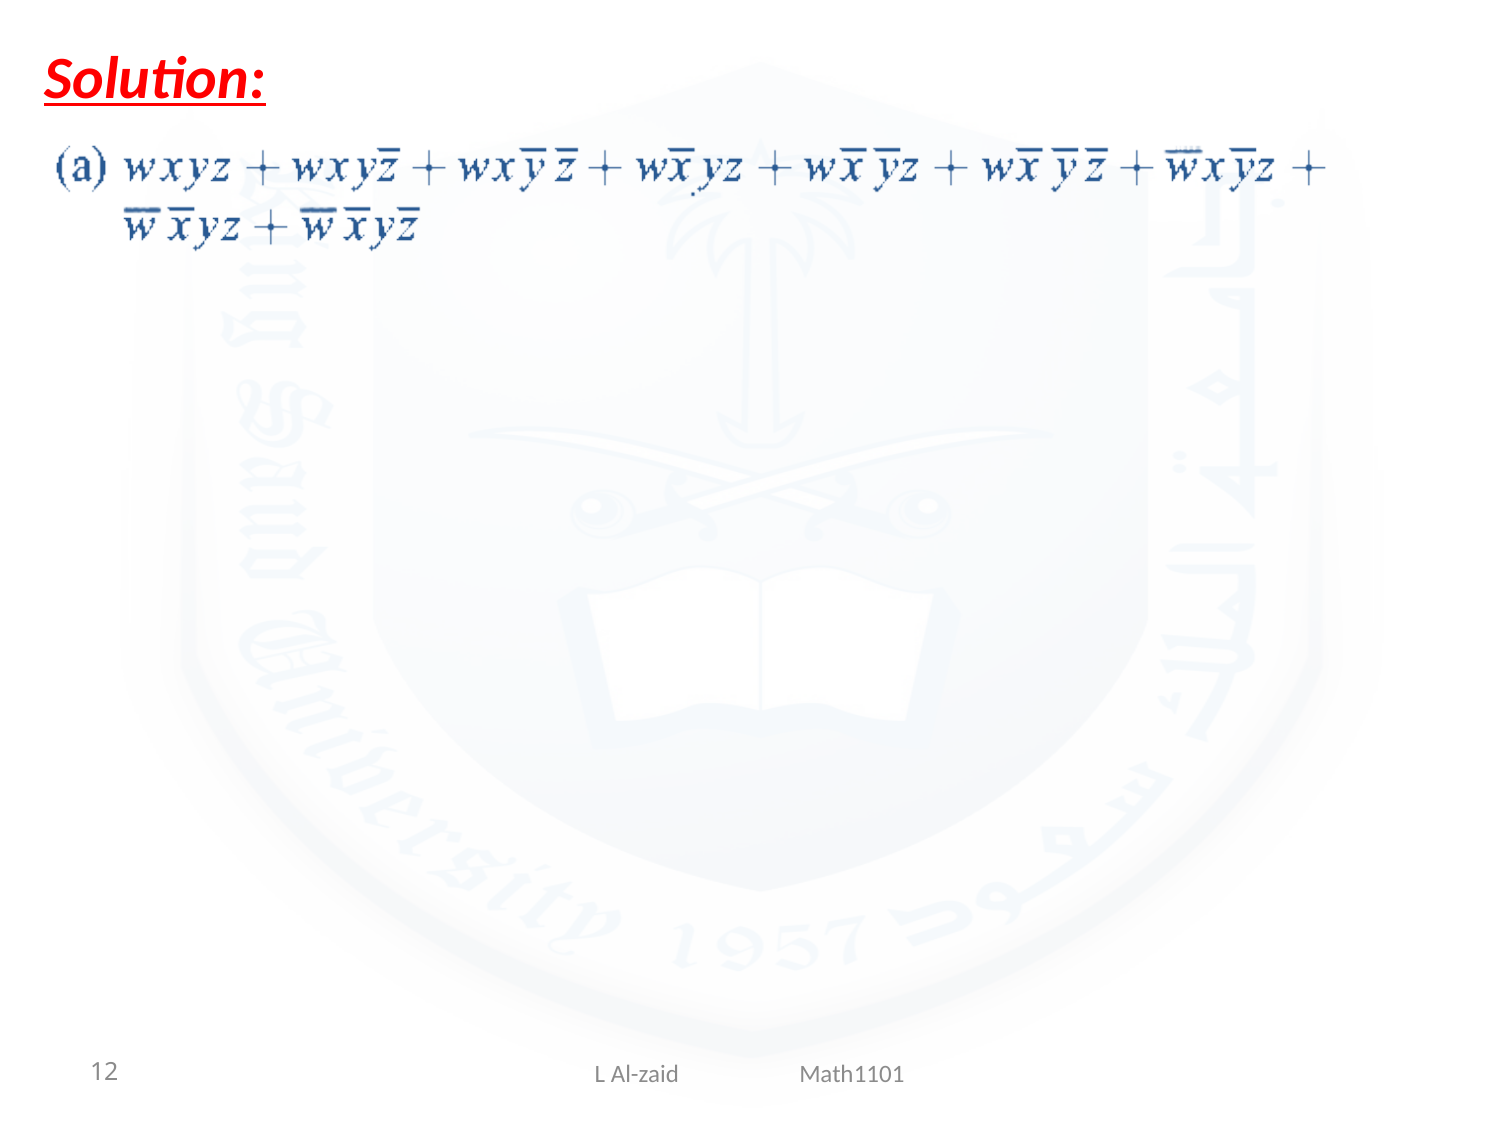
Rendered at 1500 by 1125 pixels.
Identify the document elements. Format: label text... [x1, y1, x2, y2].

picture [40, 125, 1340, 256]
footer L Al-zaid Math1101 [512, 1042, 988, 1103]
slide_number 12 [75, 1042, 425, 1103]
list Solution: [29, 30, 1380, 119]
